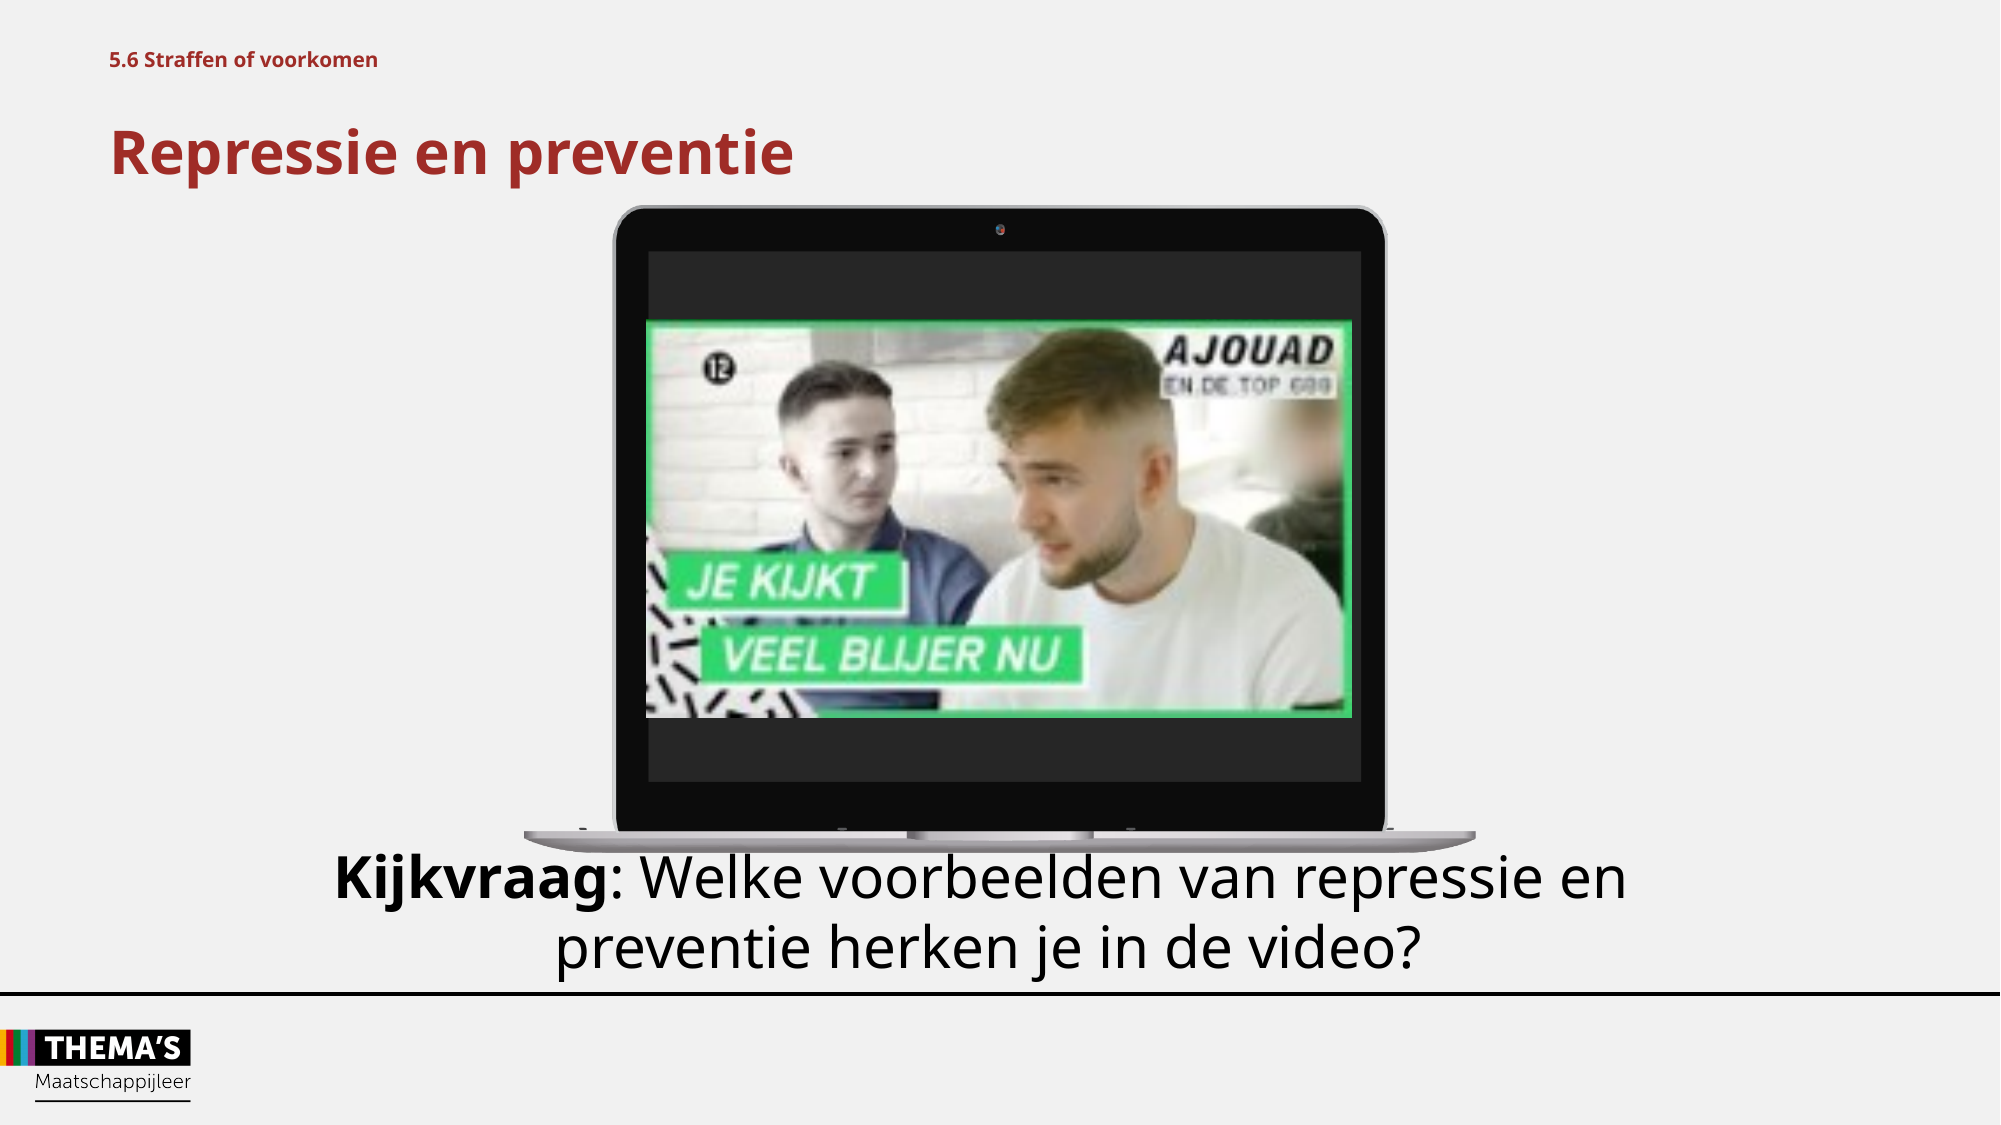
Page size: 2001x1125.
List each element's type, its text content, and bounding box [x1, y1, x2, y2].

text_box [645, 319, 1353, 719]
picture [0, 993, 203, 1125]
list 5.6 Straffen of voorkomen [94, 33, 941, 88]
picture [524, 205, 1476, 833]
text_box Kijkvraag: Welke voorbeelden van repressie en preventie herken je in de video? [318, 833, 1659, 988]
list Repressie en preventie [94, 114, 1828, 205]
